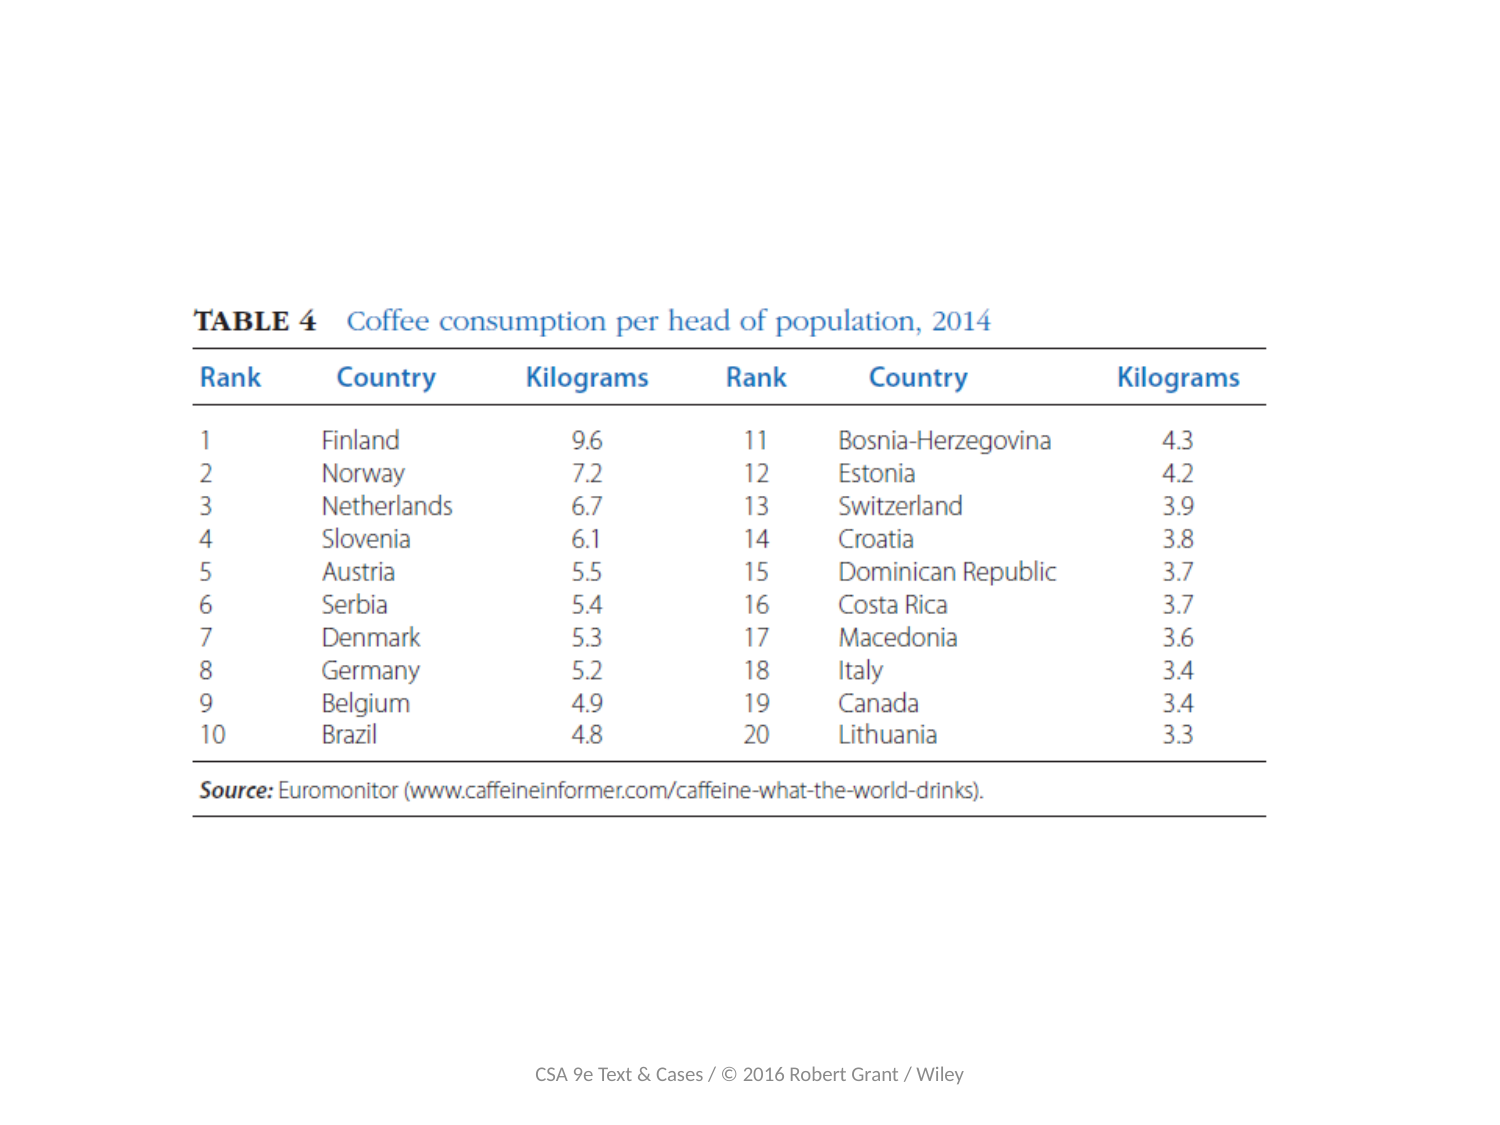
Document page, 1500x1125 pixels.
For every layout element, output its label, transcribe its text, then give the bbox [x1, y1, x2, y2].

footer CSA 9e Text & Cases / © 2016 Robert Grant / Wiley [512, 1042, 988, 1103]
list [170, 290, 1305, 834]
